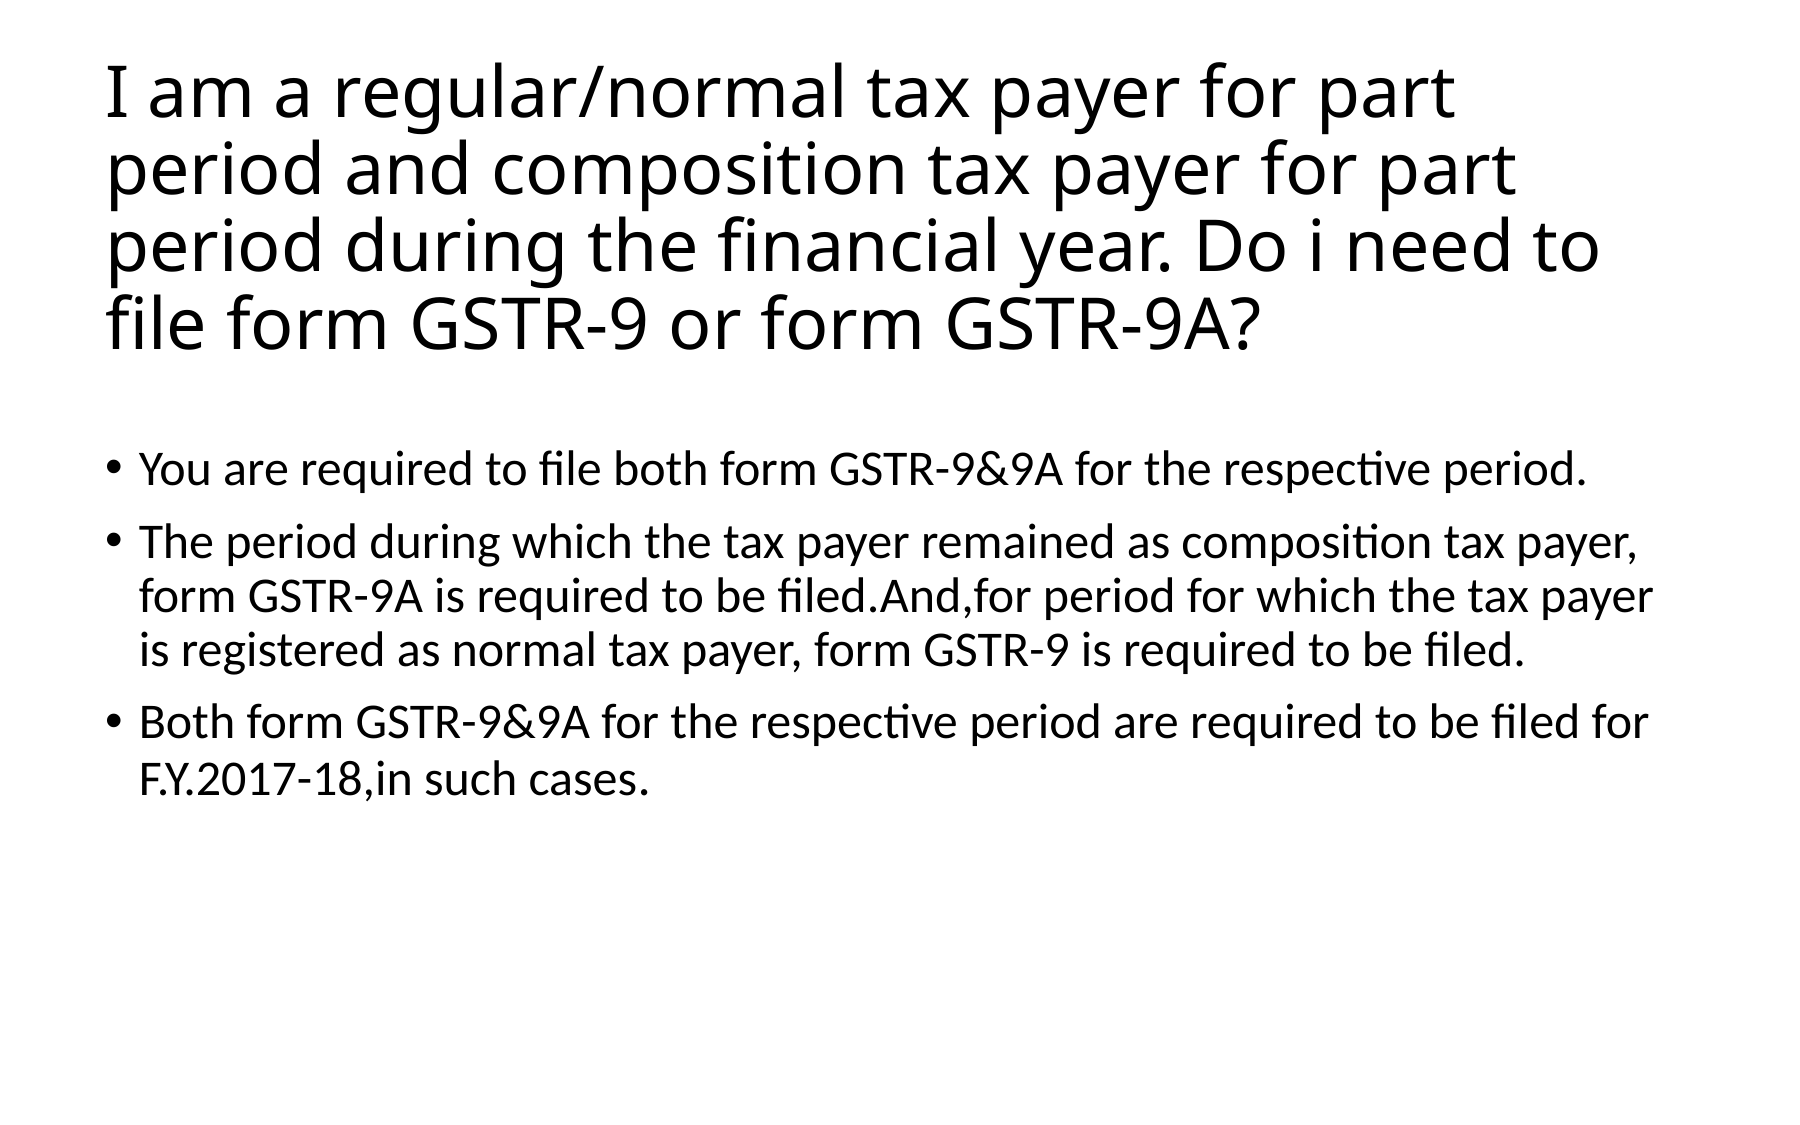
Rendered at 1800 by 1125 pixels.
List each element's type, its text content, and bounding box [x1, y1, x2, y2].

list You are required to file both form GSTR-9&9A for the respective period. The period during which the tax payer remained as composition tax payer, form GSTR-9A is required to be filed.And,for period for which the tax payer is registered as normal tax payer, form GSTR-9 is required to be filed. Both form GSTR-9&9A for the respective period are required to be filed for F.Y.2017-18,in such cases. [90, 353, 1710, 1125]
title I am a regular/normal tax payer for part period and composition tax payer for part period during the financial year. Do i need to file form GSTR-9 or form GSTR-9A? [90, 45, 1710, 353]
